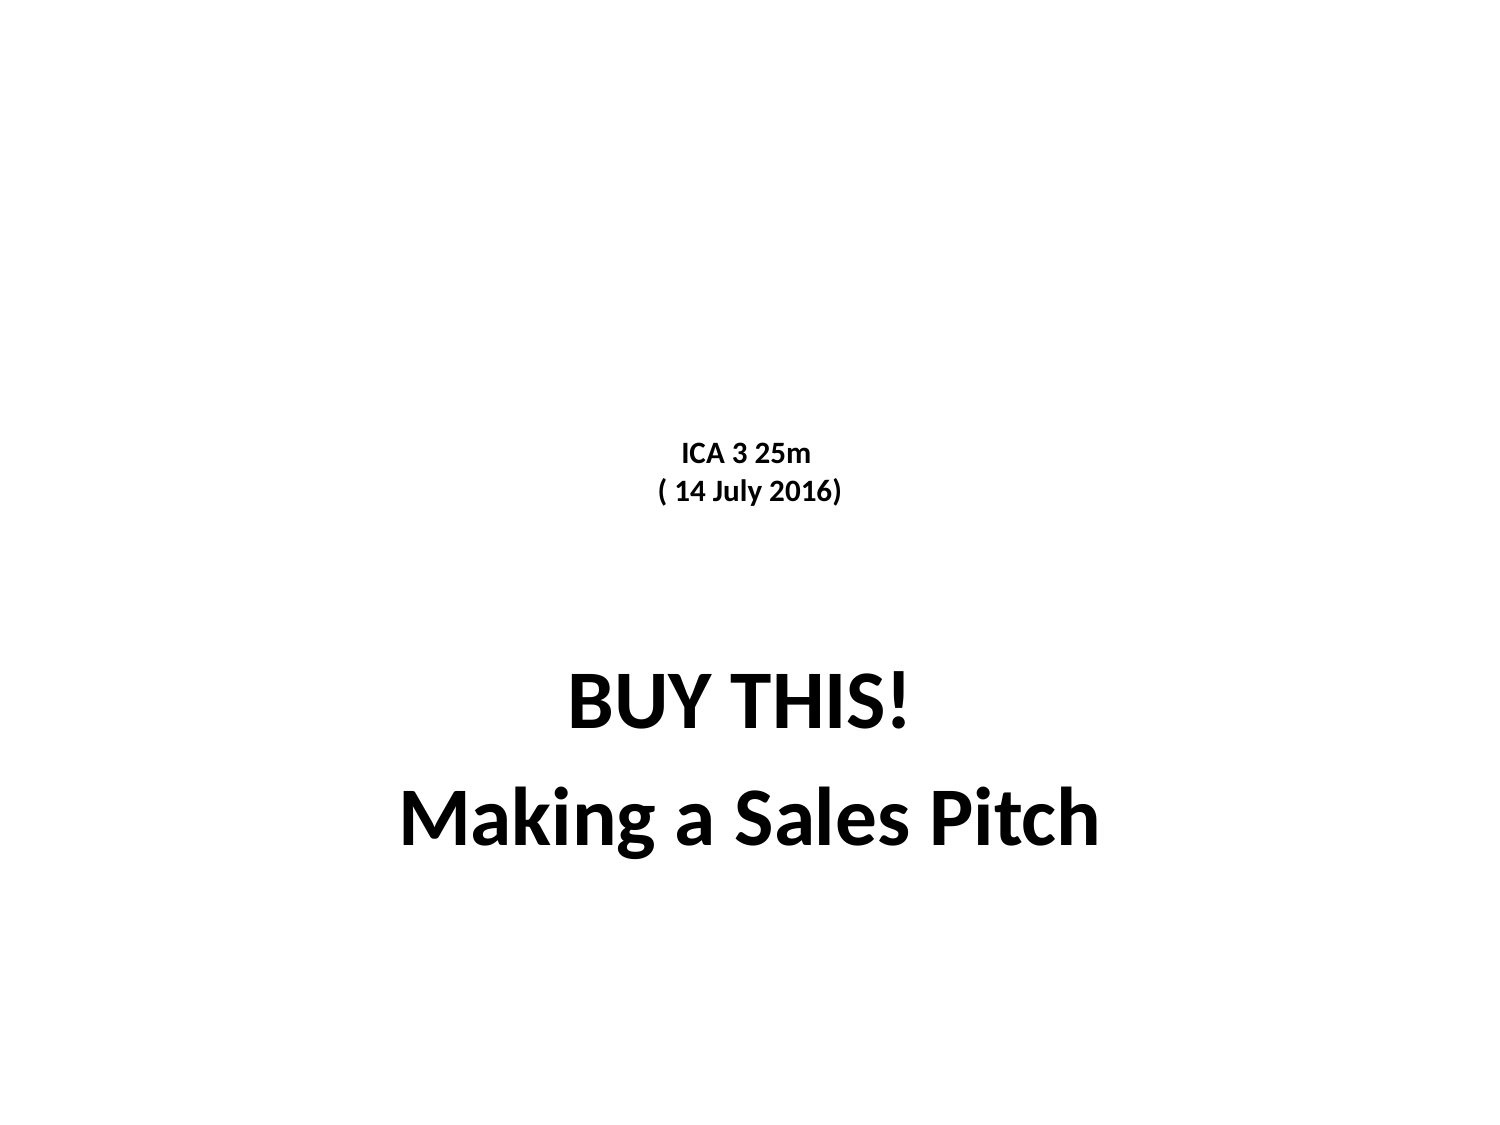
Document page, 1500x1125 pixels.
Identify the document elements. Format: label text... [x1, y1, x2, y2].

title ICA 3 25m ( 14 July 2016) [112, 349, 1388, 591]
subtitle BUY THIS! Making a Sales Pitch [225, 637, 1275, 925]
